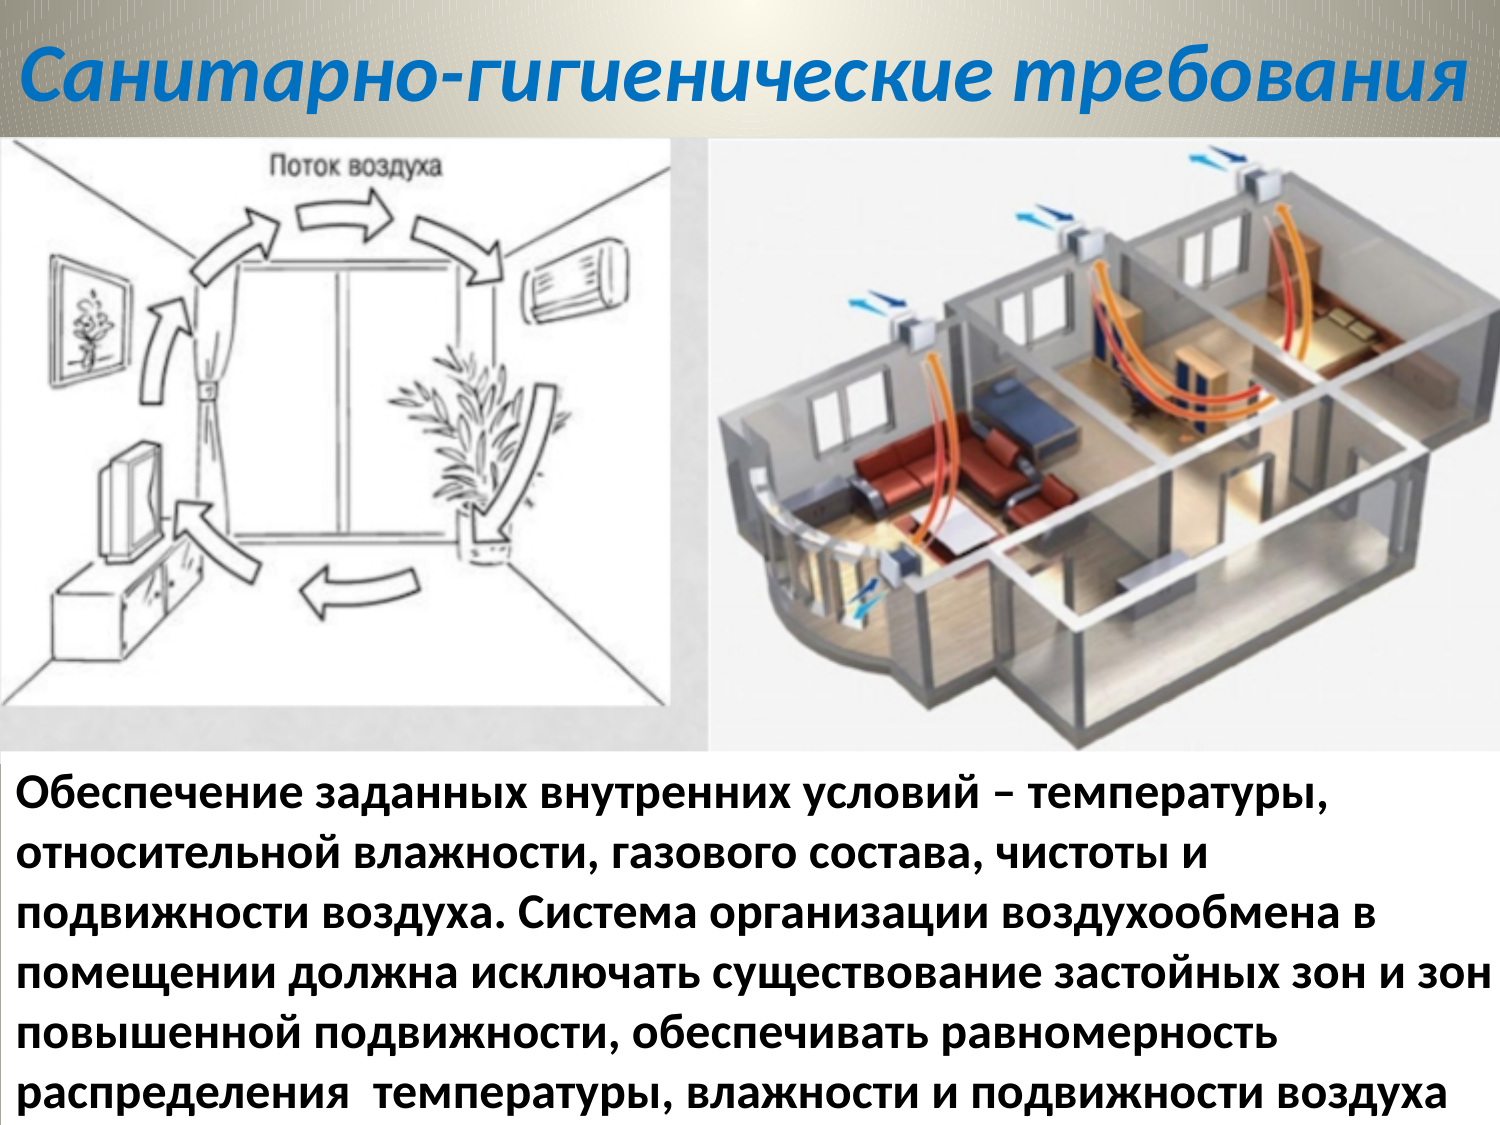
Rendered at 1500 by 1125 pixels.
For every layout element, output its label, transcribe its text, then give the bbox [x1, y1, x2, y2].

list Обеспечение заданных внутренних условий – температуры, относительной влажности, газового состава, чистоты и подвижности воздуха. Система организации воздухообмена в помещении должна исключать существование застойных зон и зон повышенной подвижности, обеспечивать равномерность распределения температуры, влажности и подвижности воздуха [0, 771, 1500, 1125]
picture [0, 136, 1500, 764]
title Санитарно-гигиенические требования [0, 0, 1497, 136]
